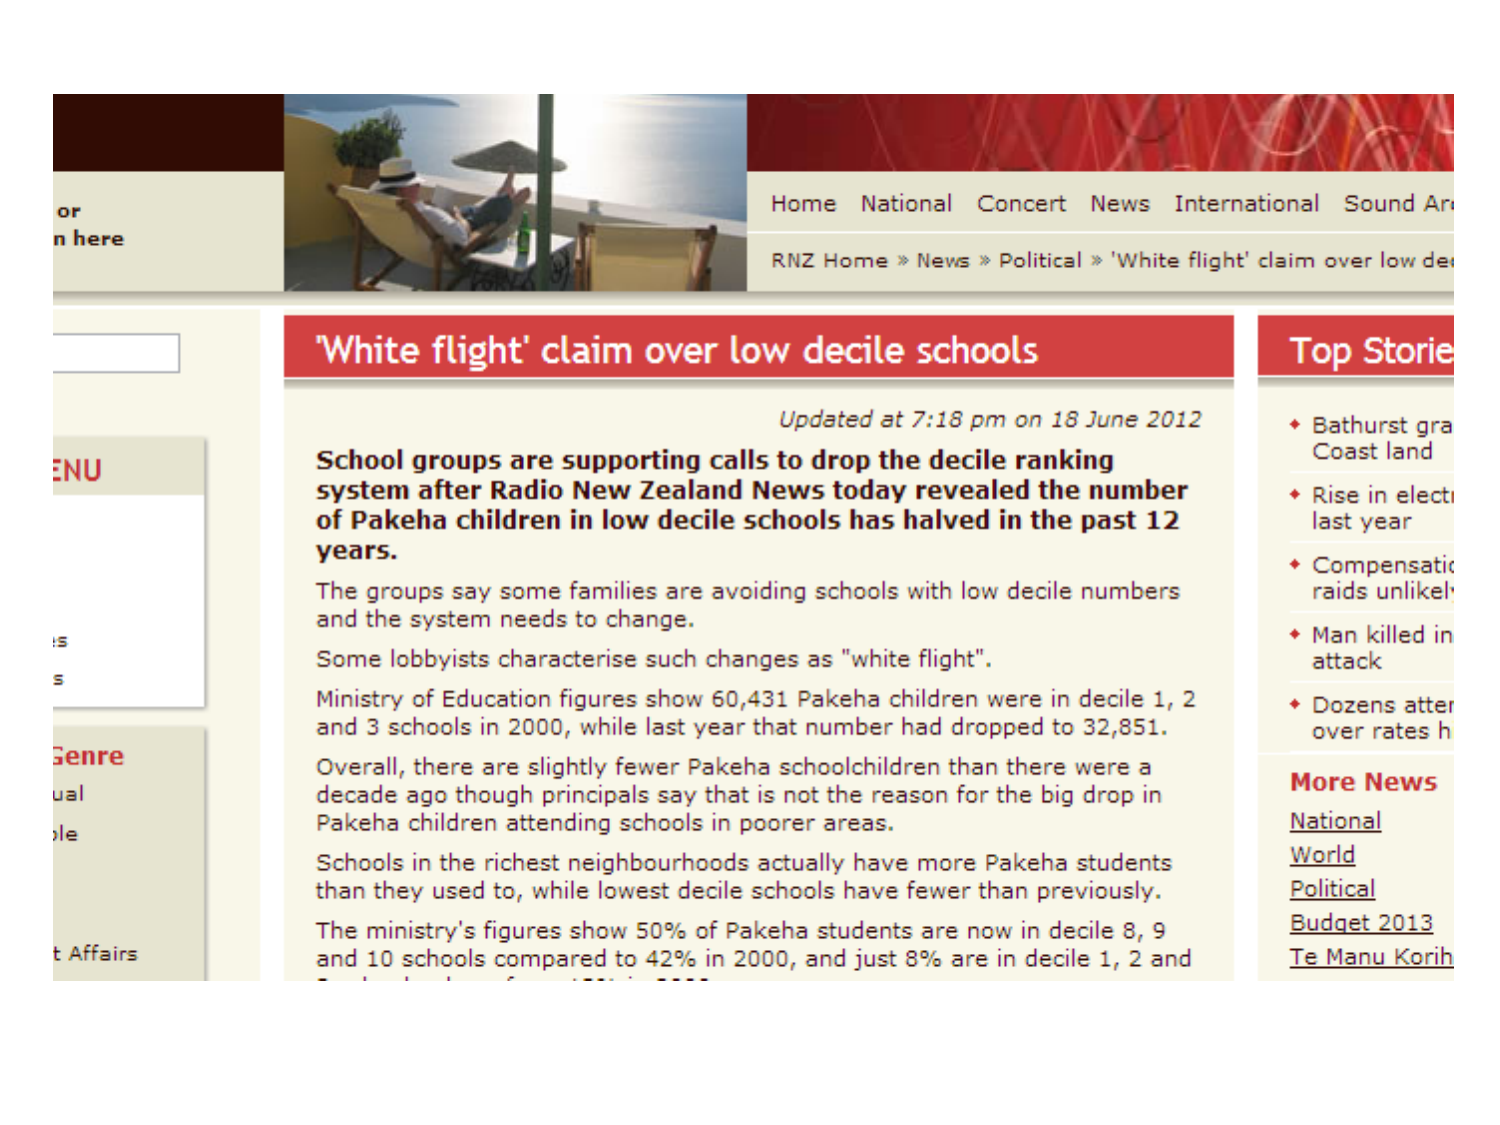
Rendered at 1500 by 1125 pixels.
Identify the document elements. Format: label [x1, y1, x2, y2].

picture [52, 94, 1455, 981]
